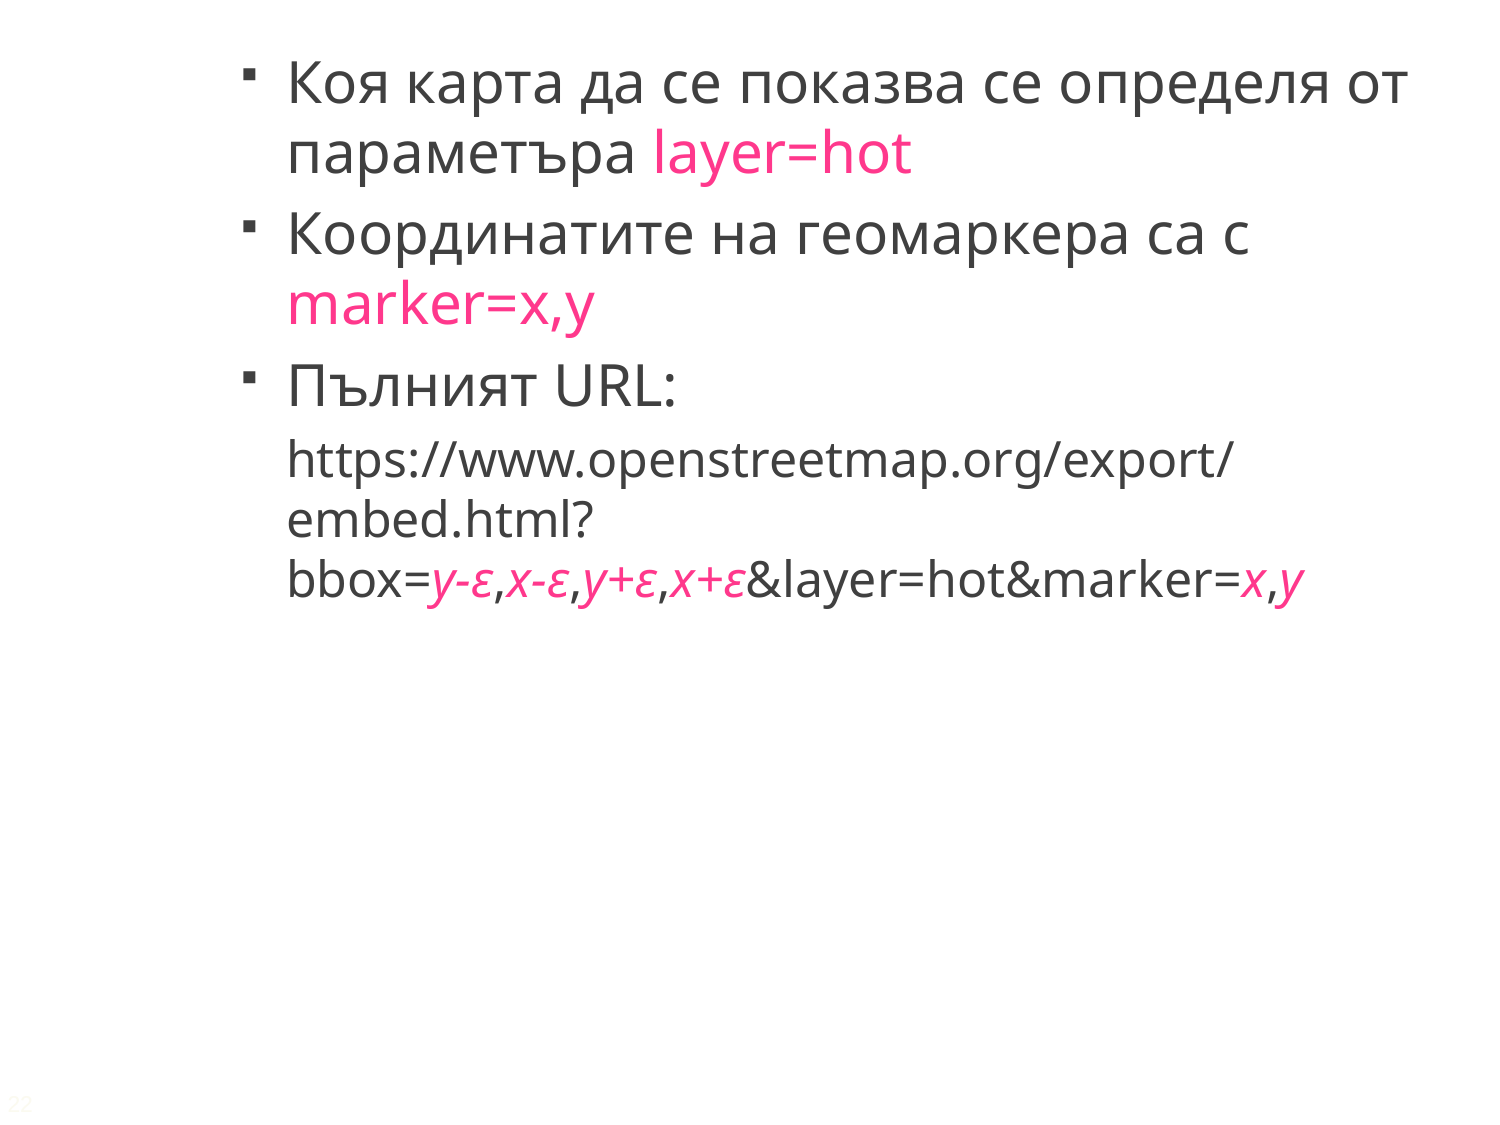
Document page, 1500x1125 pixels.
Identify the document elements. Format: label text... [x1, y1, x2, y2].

list Коя карта да се показва се определя от параметъра layer=hot Координатите на геомаркера са с marker=x,y Пълният URL: https://www.openstreetmap.org/export/embed.html? bbox=y-ε,x-ε,y+ε,x+ε&layer=hot&marker=x,y [150, 37, 1488, 1113]
